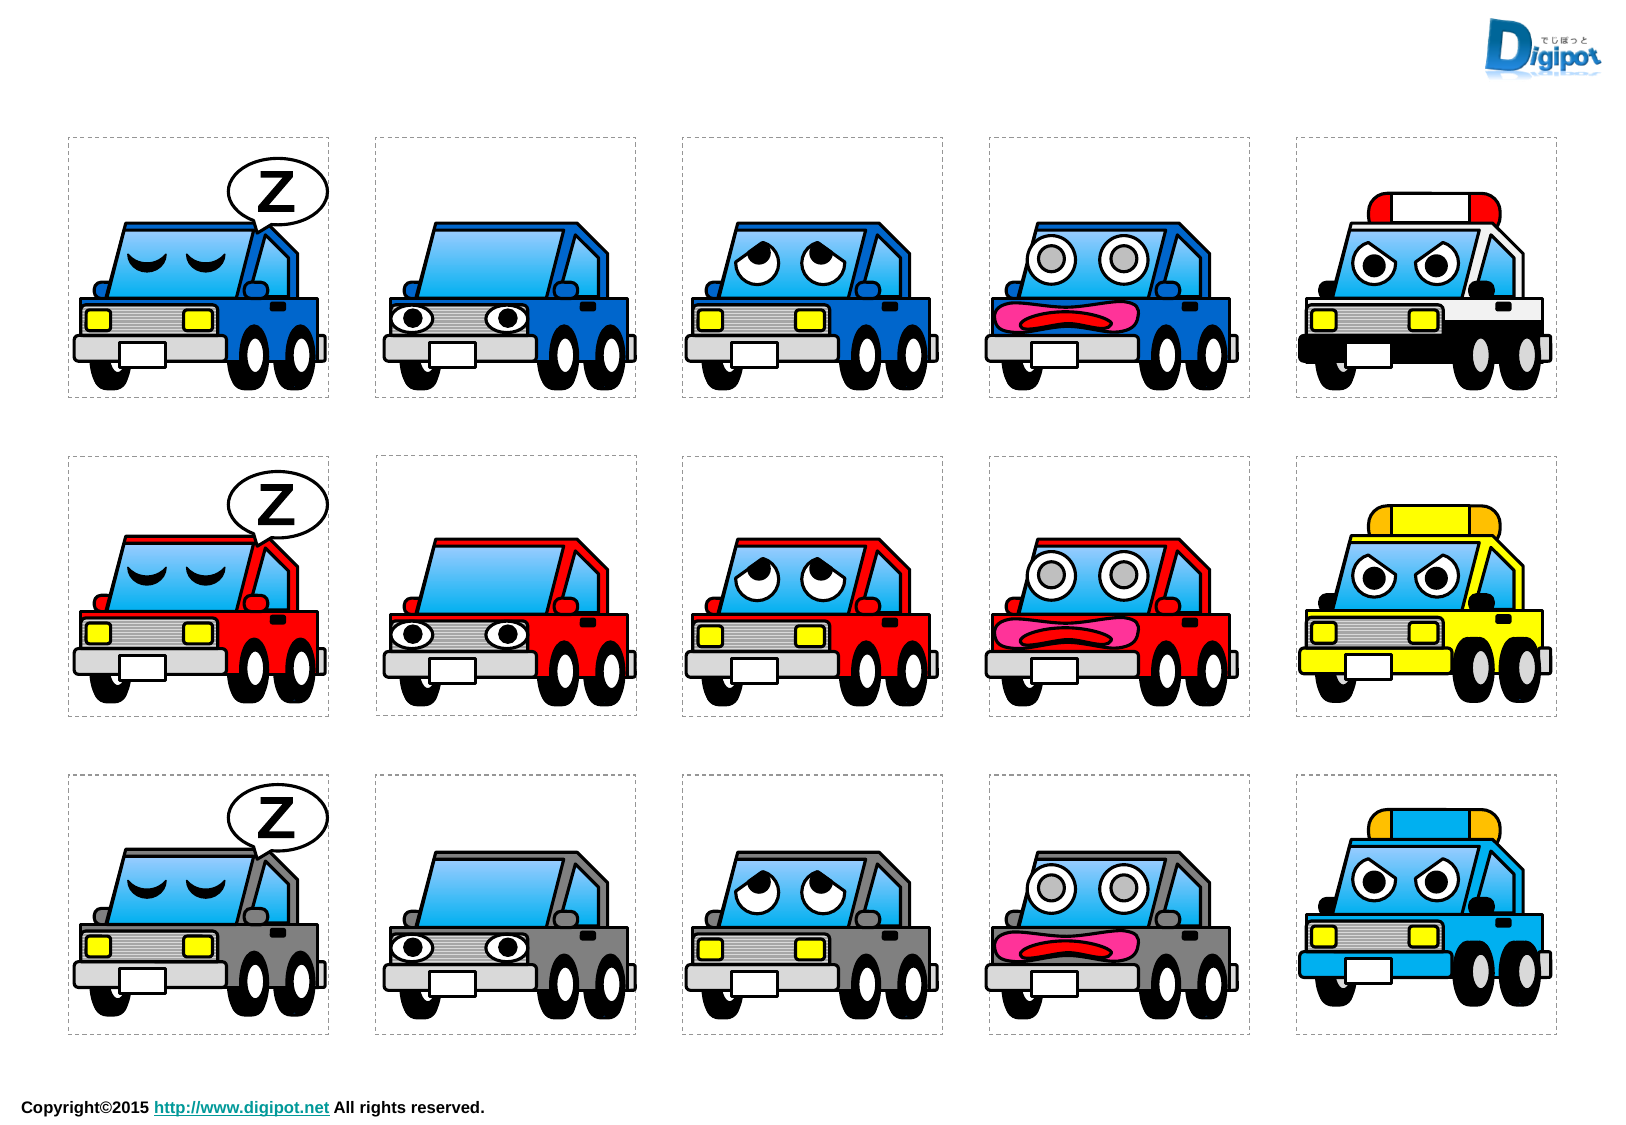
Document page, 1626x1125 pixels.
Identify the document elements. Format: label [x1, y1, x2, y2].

text_box [685, 222, 938, 389]
text_box [685, 538, 938, 705]
text_box [985, 851, 1238, 1019]
text_box [1299, 505, 1551, 702]
text_box [383, 222, 636, 389]
text_box [383, 851, 636, 1019]
text_box [383, 538, 636, 705]
text_box [985, 222, 1238, 389]
text_box [685, 851, 938, 1019]
text_box [1299, 809, 1551, 1006]
text_box [73, 471, 328, 703]
picture [1485, 18, 1602, 82]
text_box [73, 784, 328, 1016]
text_box [985, 538, 1238, 705]
text_box [1299, 193, 1551, 389]
text_box [73, 158, 328, 389]
